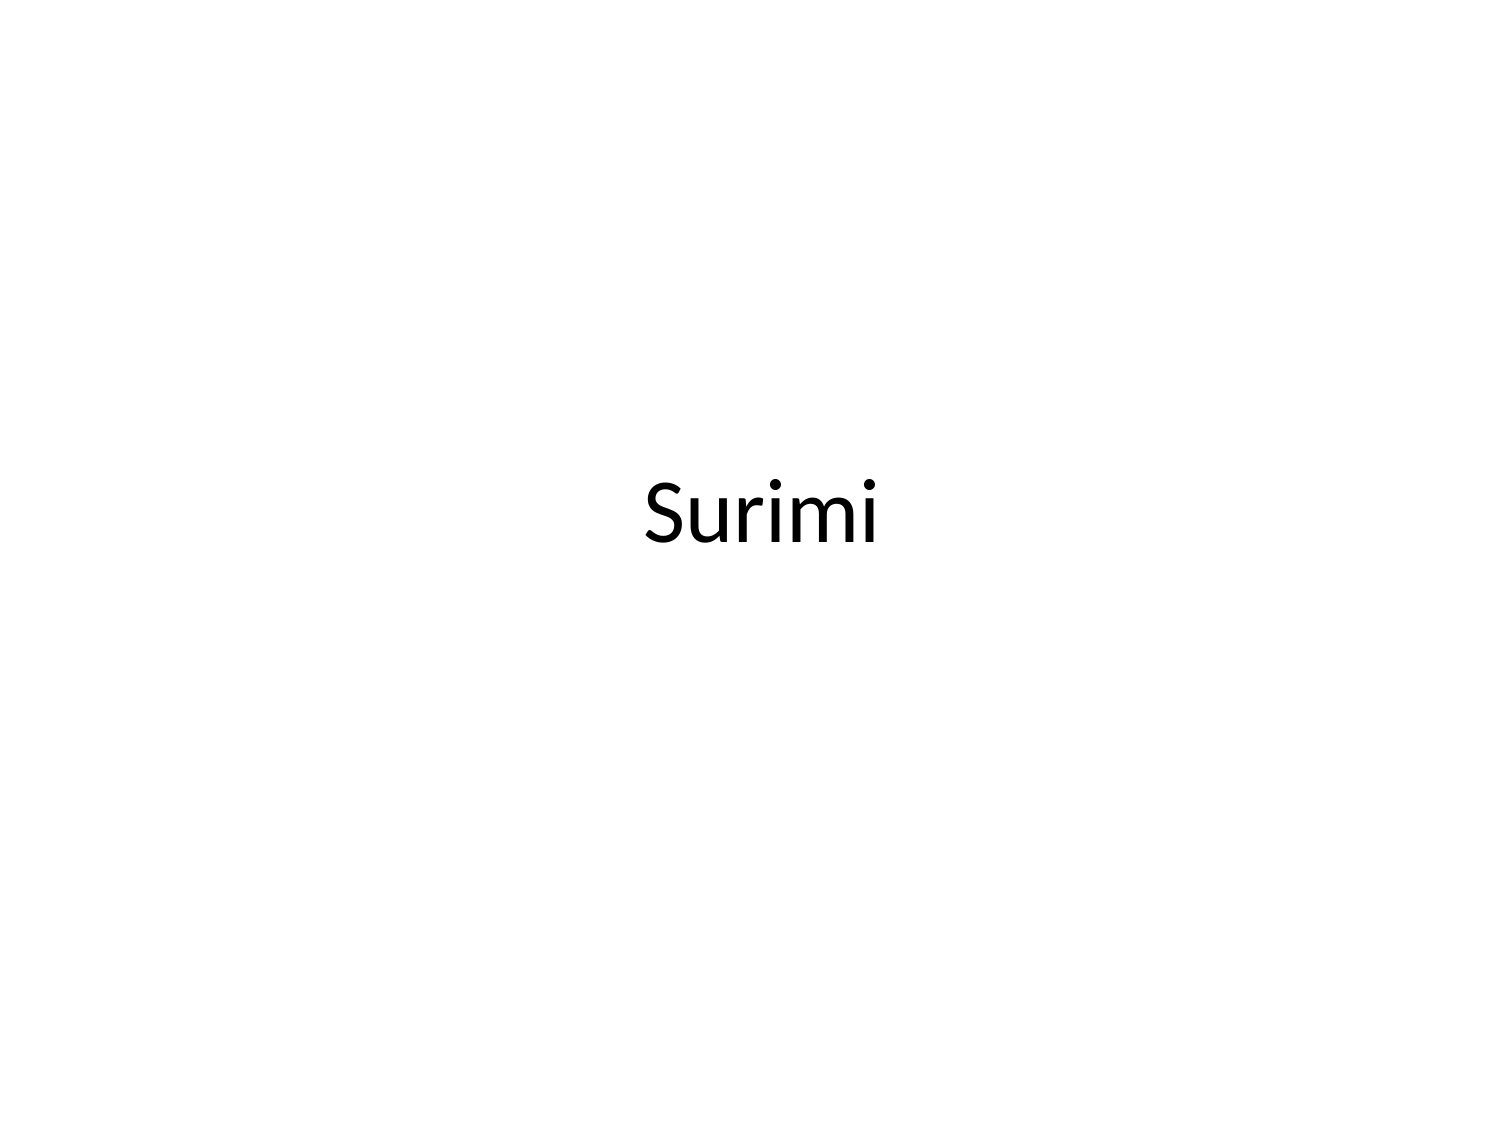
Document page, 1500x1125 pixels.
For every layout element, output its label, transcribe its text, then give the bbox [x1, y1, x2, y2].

title Surimi [87, 412, 1438, 600]
